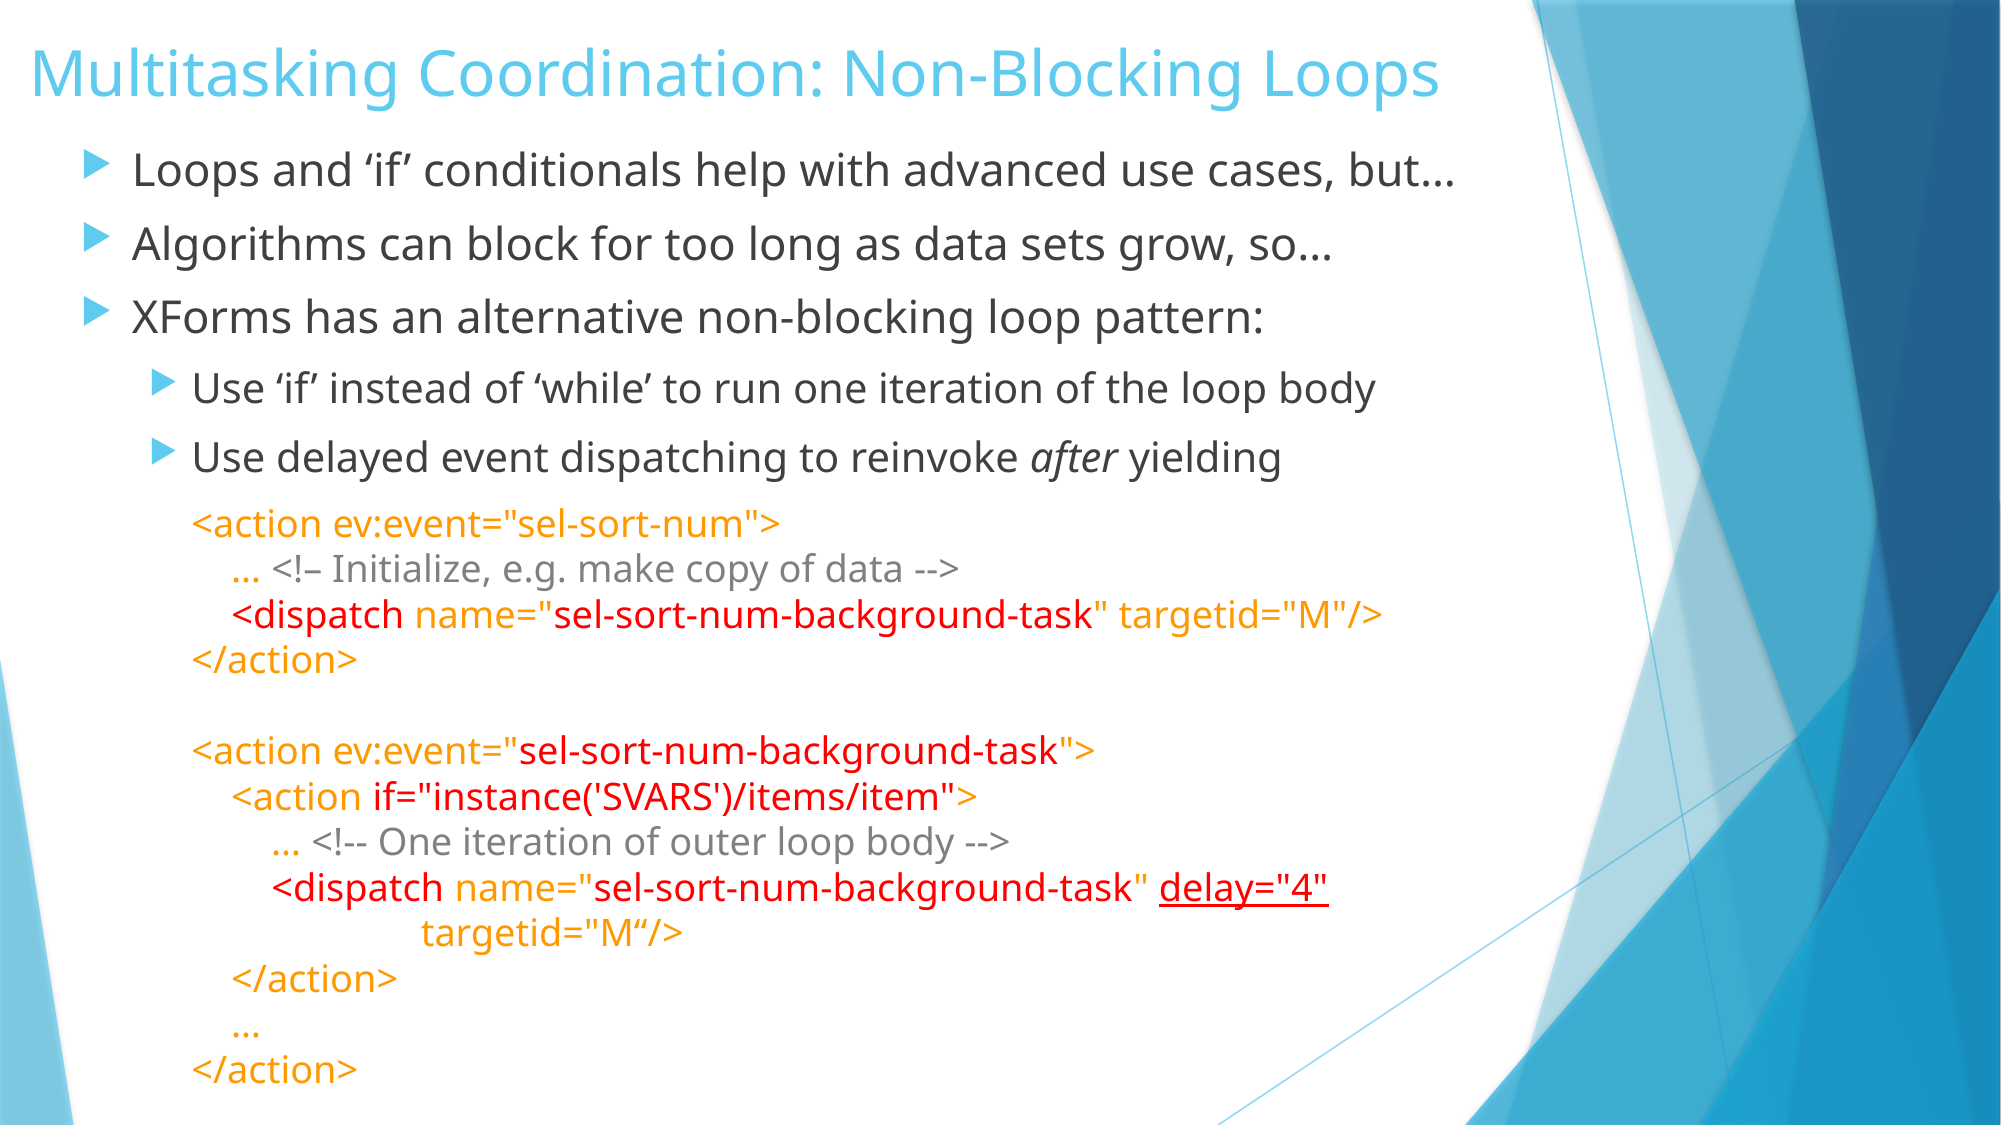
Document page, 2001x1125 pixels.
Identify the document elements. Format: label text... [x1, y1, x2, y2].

title Multitasking Coordination: Non-Blocking Loops [14, 25, 1555, 134]
list Loops and ‘if’ conditionals help with advanced use cases, but… Algorithms can block for too long as data sets grow, so… XForms has an alternative non-blocking loop pattern: Use ‘if’ instead of ‘while’ to run one iteration of the loop body Use delayed event dispatching to reinvoke after yielding <action ev:event="sel-sort-num"> … <!– Initialize, e.g. make copy of data --> <dispatch name="sel-sort-num-background-task" targetid="M"/> </action> <action ev:event="sel-sort-num-background-task"> <action if="instance('SVARS')/items/item"> … <!-- One iteration of outer loop body --> <dispatch name="sel-sort-num-background-task" delay="4" targetid="M“/> </action> … </action> [65, 133, 1730, 1100]
